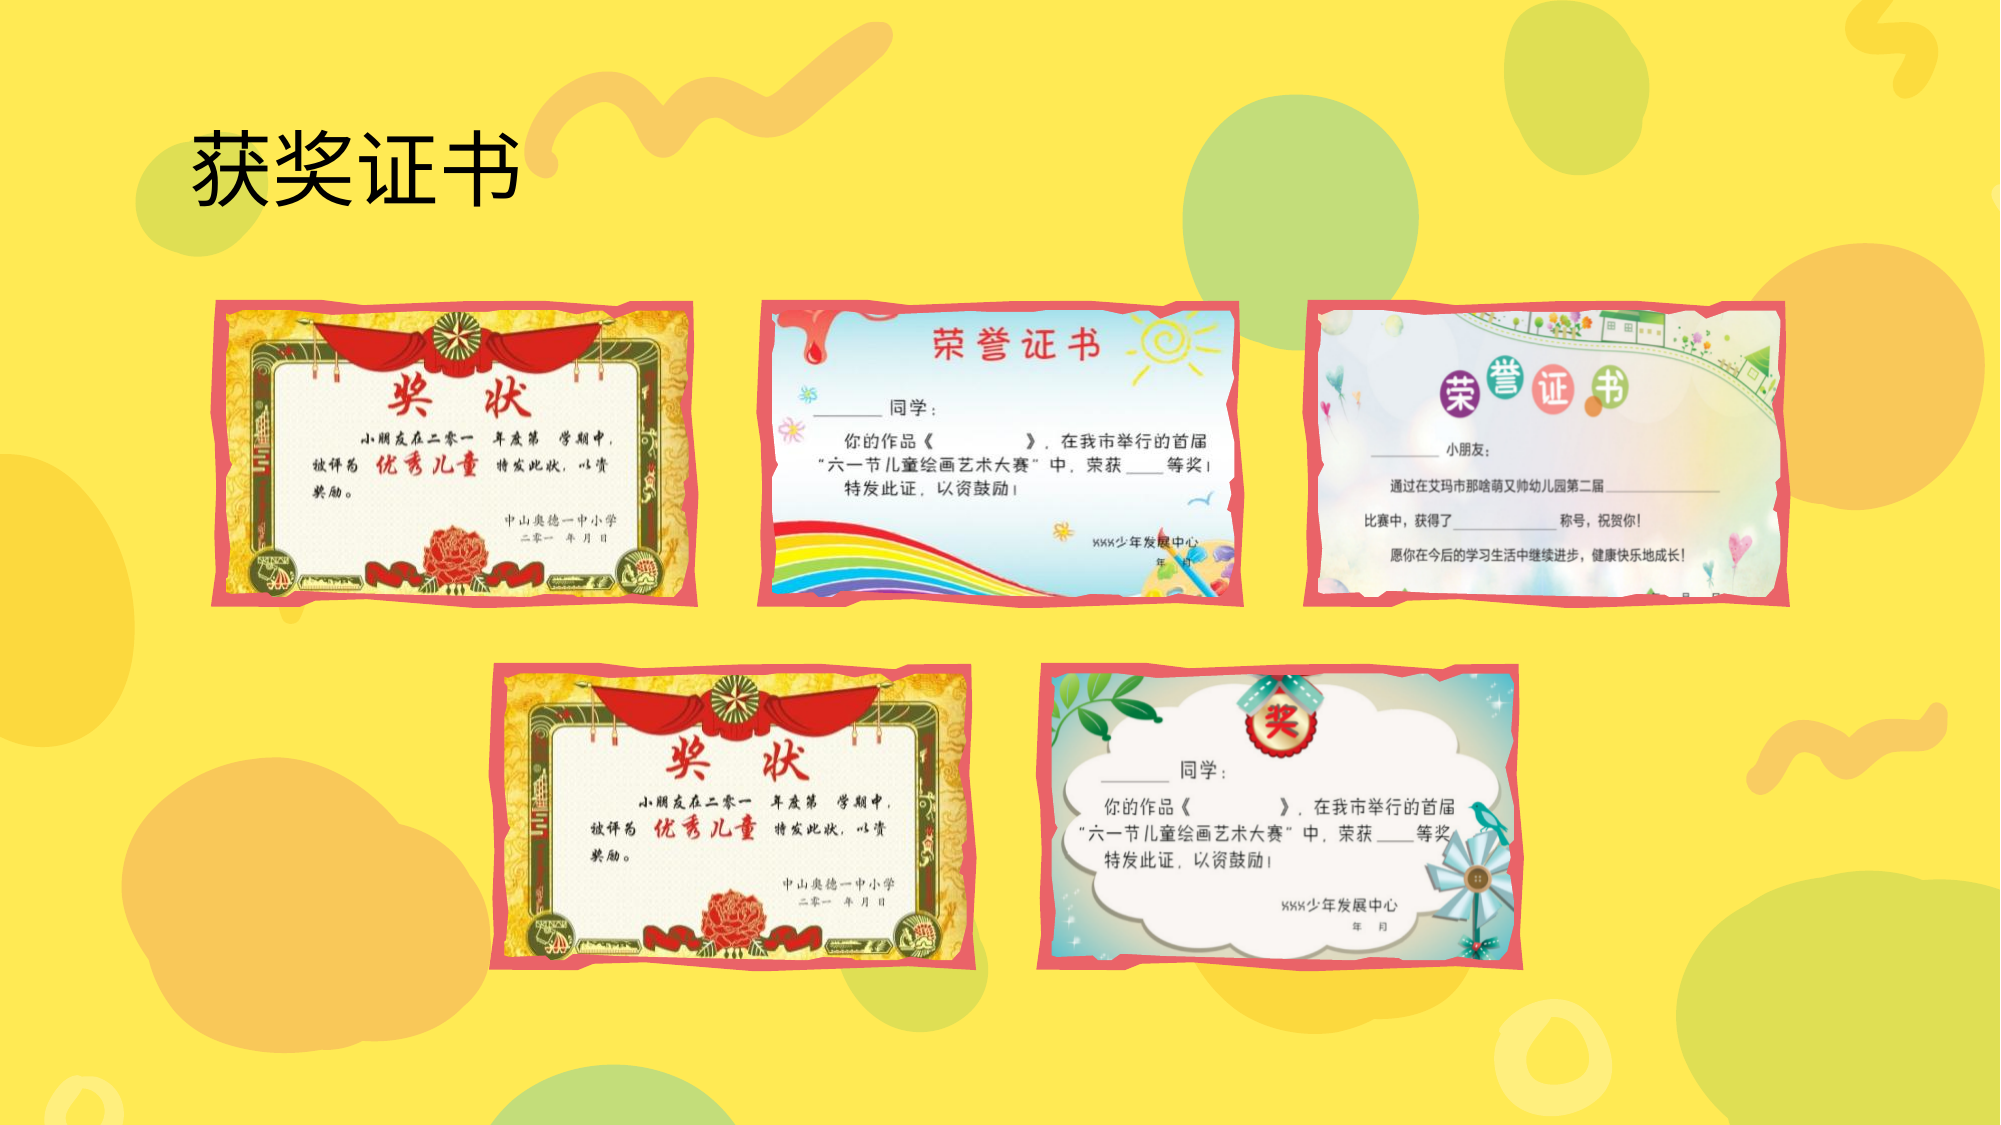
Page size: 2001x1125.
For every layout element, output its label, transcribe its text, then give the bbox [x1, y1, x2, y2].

picture [1318, 310, 1781, 597]
text_box [209, 298, 700, 610]
picture [504, 673, 967, 961]
picture [1051, 673, 1514, 961]
text_box [487, 661, 978, 973]
picture [772, 310, 1235, 597]
text_box [1034, 661, 1525, 973]
picture [226, 310, 689, 597]
text_box [1301, 298, 1792, 610]
text_box [755, 298, 1246, 610]
text_box 获奖证书 [174, 90, 648, 225]
